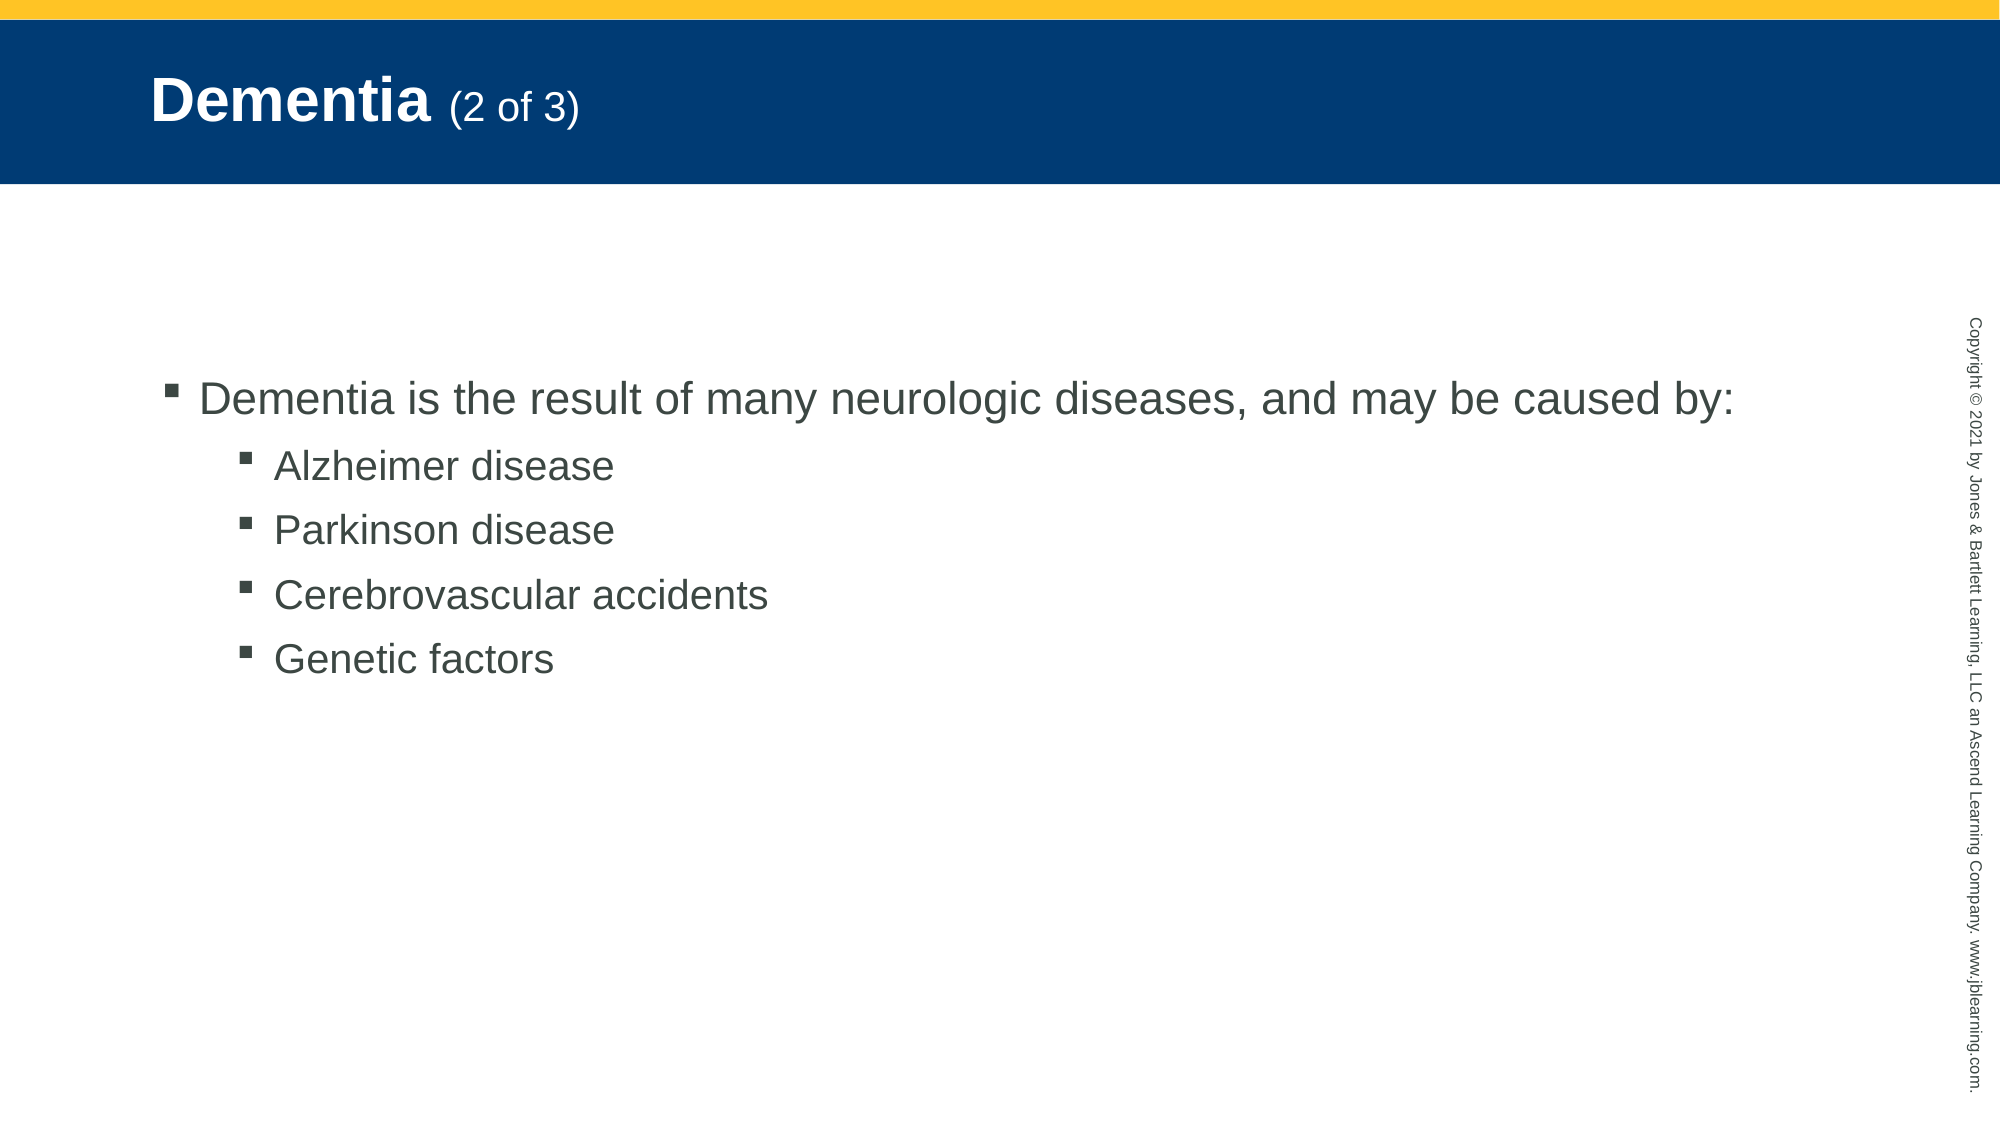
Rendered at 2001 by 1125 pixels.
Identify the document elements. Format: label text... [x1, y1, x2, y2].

list Dementia is the result of many neurologic diseases, and may be caused by: Alzheimer disease Parkinson disease Cerebrovascular accidents Genetic factors [146, 361, 1859, 1016]
title Dementia (2 of 3) [0, 19, 2000, 185]
